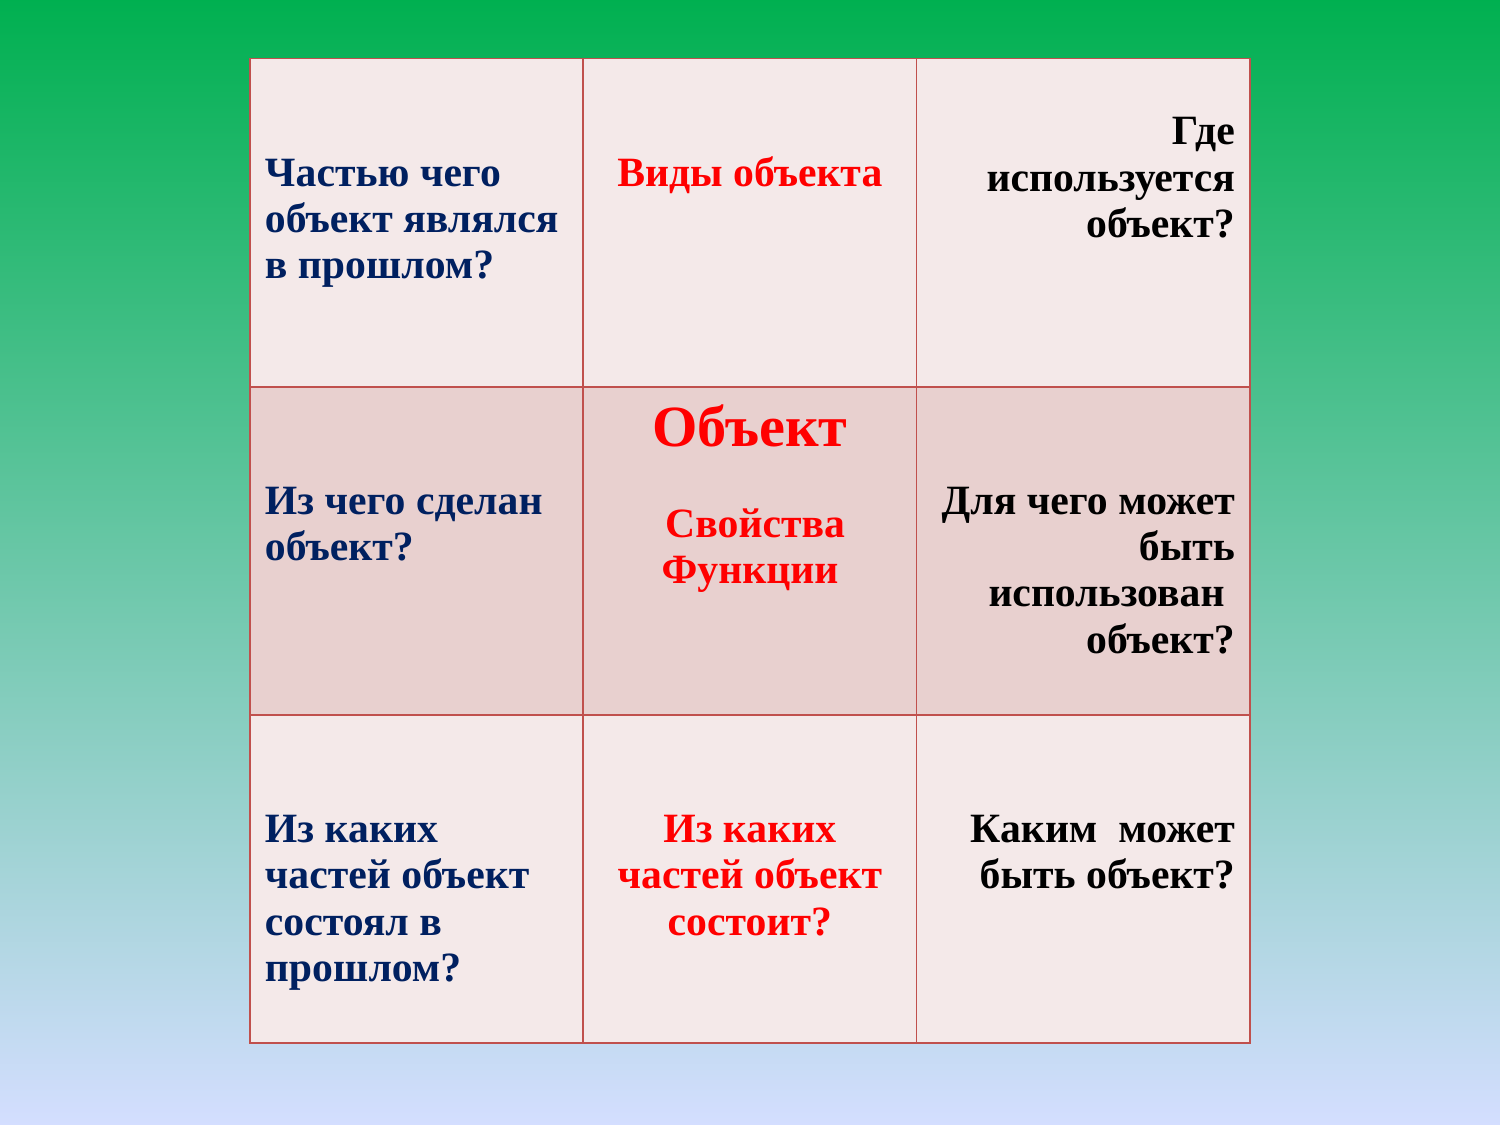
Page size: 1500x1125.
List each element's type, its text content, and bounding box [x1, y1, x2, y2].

table_cell Из чего сделан объект? [251, 388, 582, 714]
table_cell Для чего может быть использован объект? [917, 388, 1249, 714]
table_header Виды объекта [584, 59, 916, 386]
table_cell Каким может быть объект? [917, 716, 1249, 1042]
table_header Где используется объект? [917, 59, 1249, 386]
table_cell Из каких частей объект состоял в прошлом? [251, 716, 582, 1042]
table_cell Из каких частей объект состоит? [584, 716, 916, 1042]
table_cell Объект Свойства Функции [584, 388, 916, 714]
table_header Частью чего объект являлся в прошлом? [251, 59, 582, 386]
